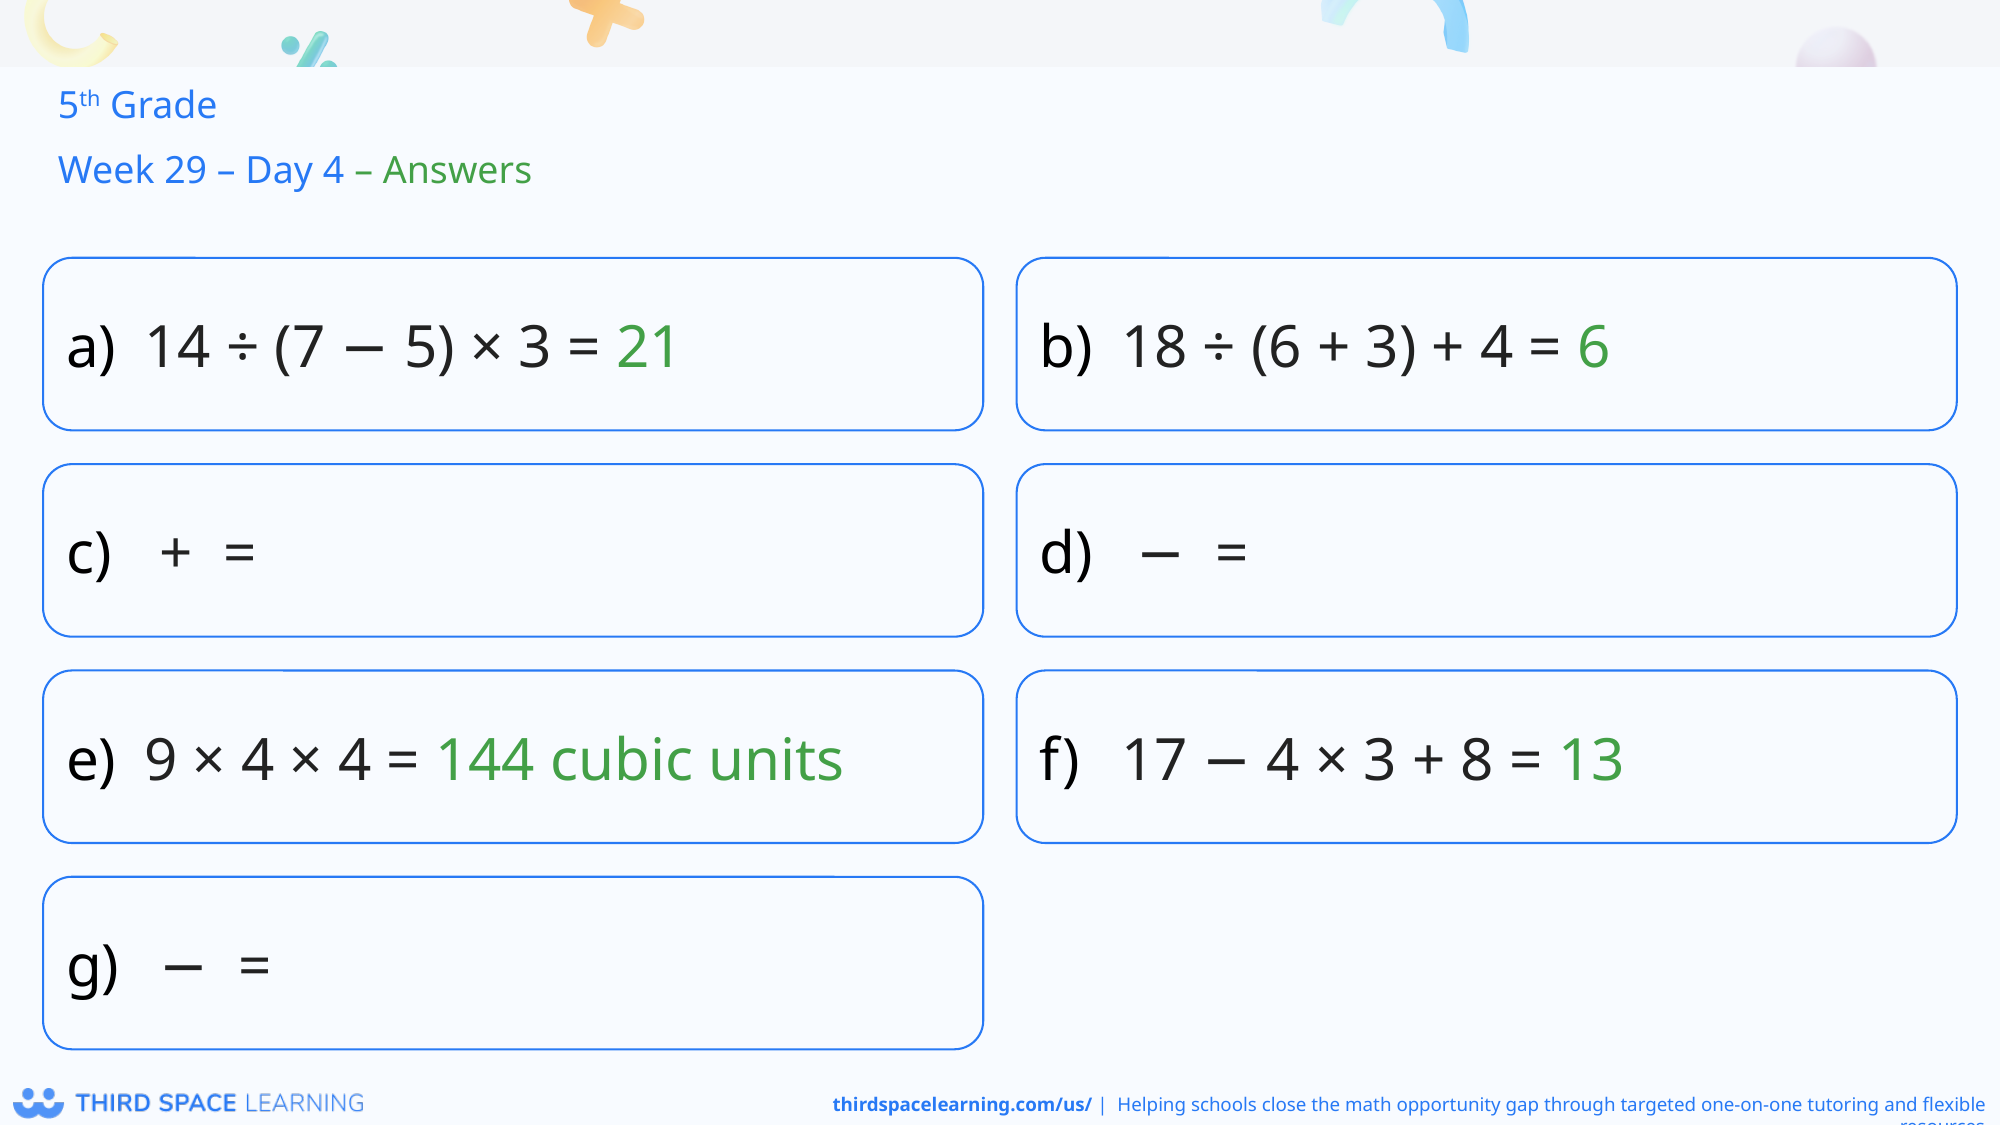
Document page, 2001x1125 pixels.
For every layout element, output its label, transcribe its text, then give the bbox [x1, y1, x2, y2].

list 17 − 4 × 3 + 8 = 13 [1106, 684, 1939, 829]
list 9 × 4 × 4 = 144 cubic units [129, 684, 962, 829]
text_box 5th Grade Week 29 – Day 4 – Answers [43, 73, 705, 212]
list 14 ÷ (7 − 5) × 3 = 21 [129, 272, 962, 416]
picture [13, 1088, 365, 1119]
picture [0, 0, 2000, 67]
list 18 ÷ (6 + 3) + 4 = 6 [1106, 272, 1939, 416]
